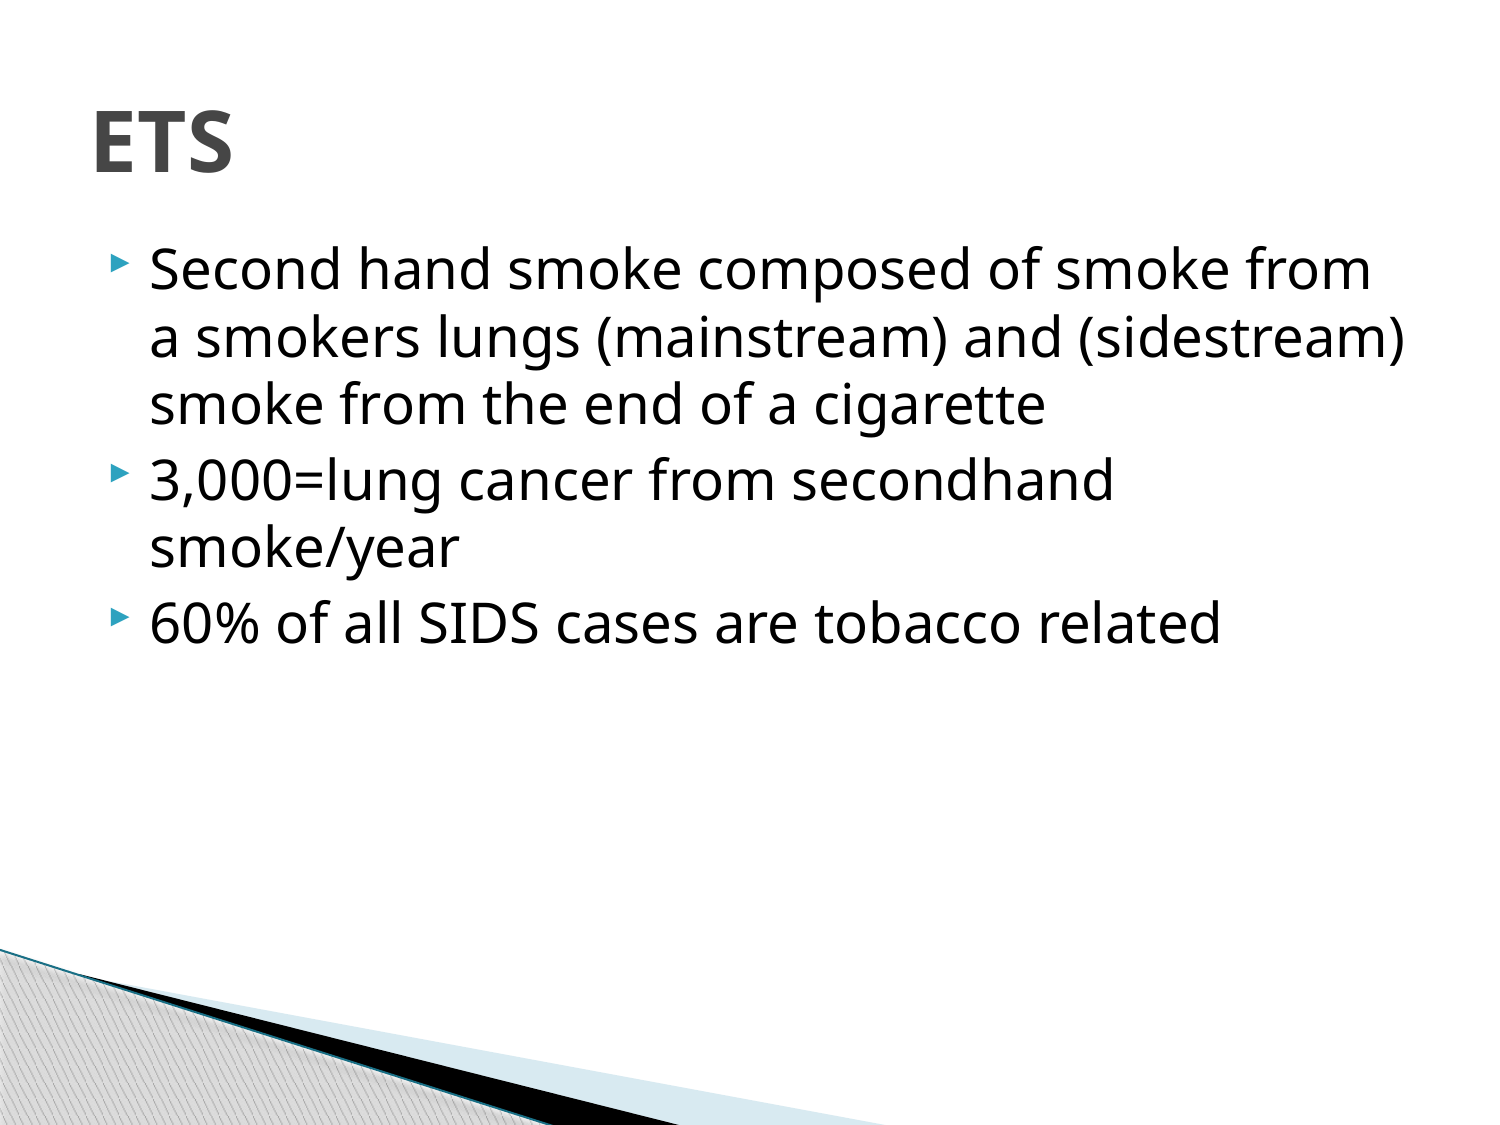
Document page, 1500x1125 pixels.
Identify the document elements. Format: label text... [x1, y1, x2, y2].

list Second hand smoke composed of smoke from a smokers lungs (mainstream) and (sidestream) smoke from the end of a cigarette 3,000=lung cancer from secondhand smoke/year 60% of all SIDS cases are tobacco related [75, 233, 1425, 893]
title ETS [75, 45, 1425, 233]
